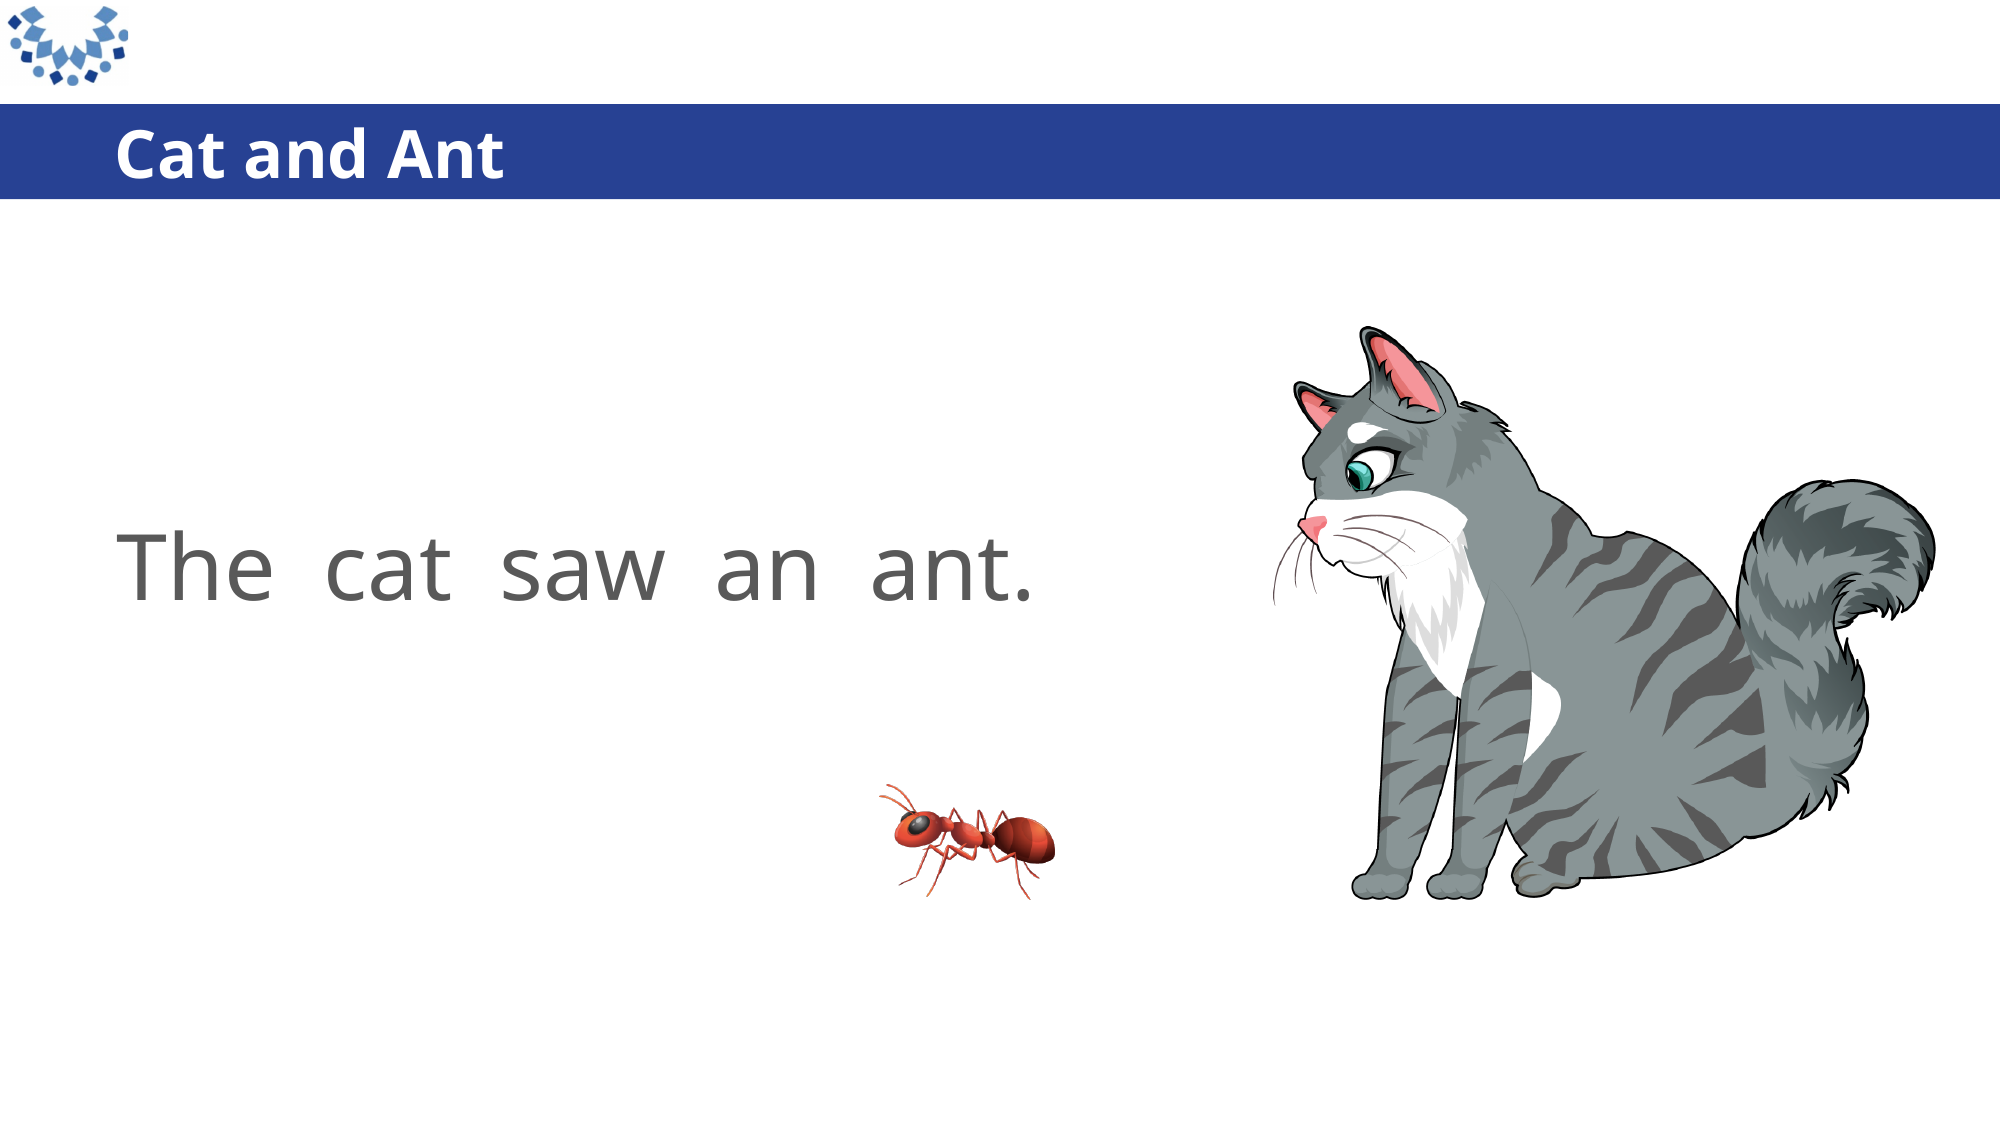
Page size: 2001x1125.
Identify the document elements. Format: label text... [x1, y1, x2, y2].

picture [0, 5, 129, 87]
picture [1273, 326, 1936, 900]
text_box The cat saw an ant. [31, 515, 1122, 612]
text_box Cat and Ant [0, 104, 2000, 200]
picture [879, 784, 1055, 900]
